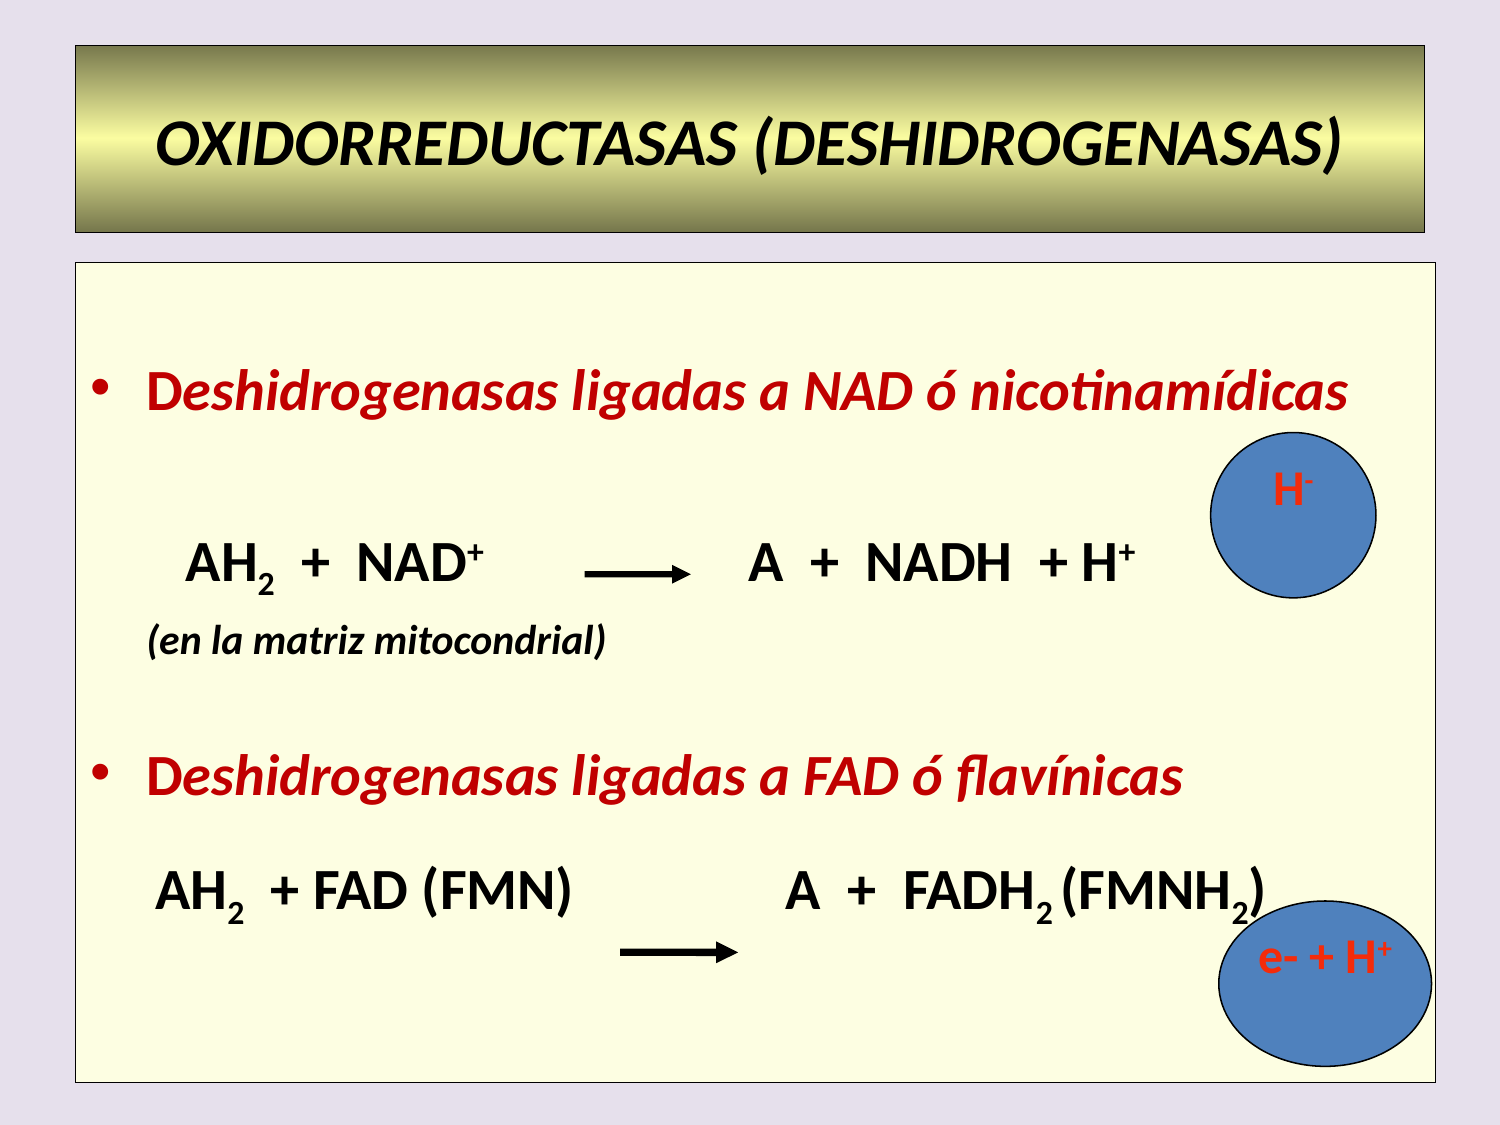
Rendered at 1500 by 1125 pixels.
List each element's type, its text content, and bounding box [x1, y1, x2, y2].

text_box [620, 946, 739, 959]
text_box AH2 + FAD (FMN) A + FADH2 (FMNH2) [140, 843, 1405, 939]
text_box [584, 568, 691, 581]
text_box H- [1210, 432, 1376, 598]
title OXIDORREDUCTASAS (DESHIDROGENASAS) [75, 45, 1425, 233]
text_box e- + H+ [1218, 901, 1432, 1067]
text_box AH2 + NAD+ A + NADH + H+ [171, 515, 1223, 610]
list Deshidrogenasas ligadas a NAD ó nicotinamídicas (en la matriz mitocondrial) Deshidrogenasas ligadas a FAD ó flavínicas [75, 262, 1436, 1083]
